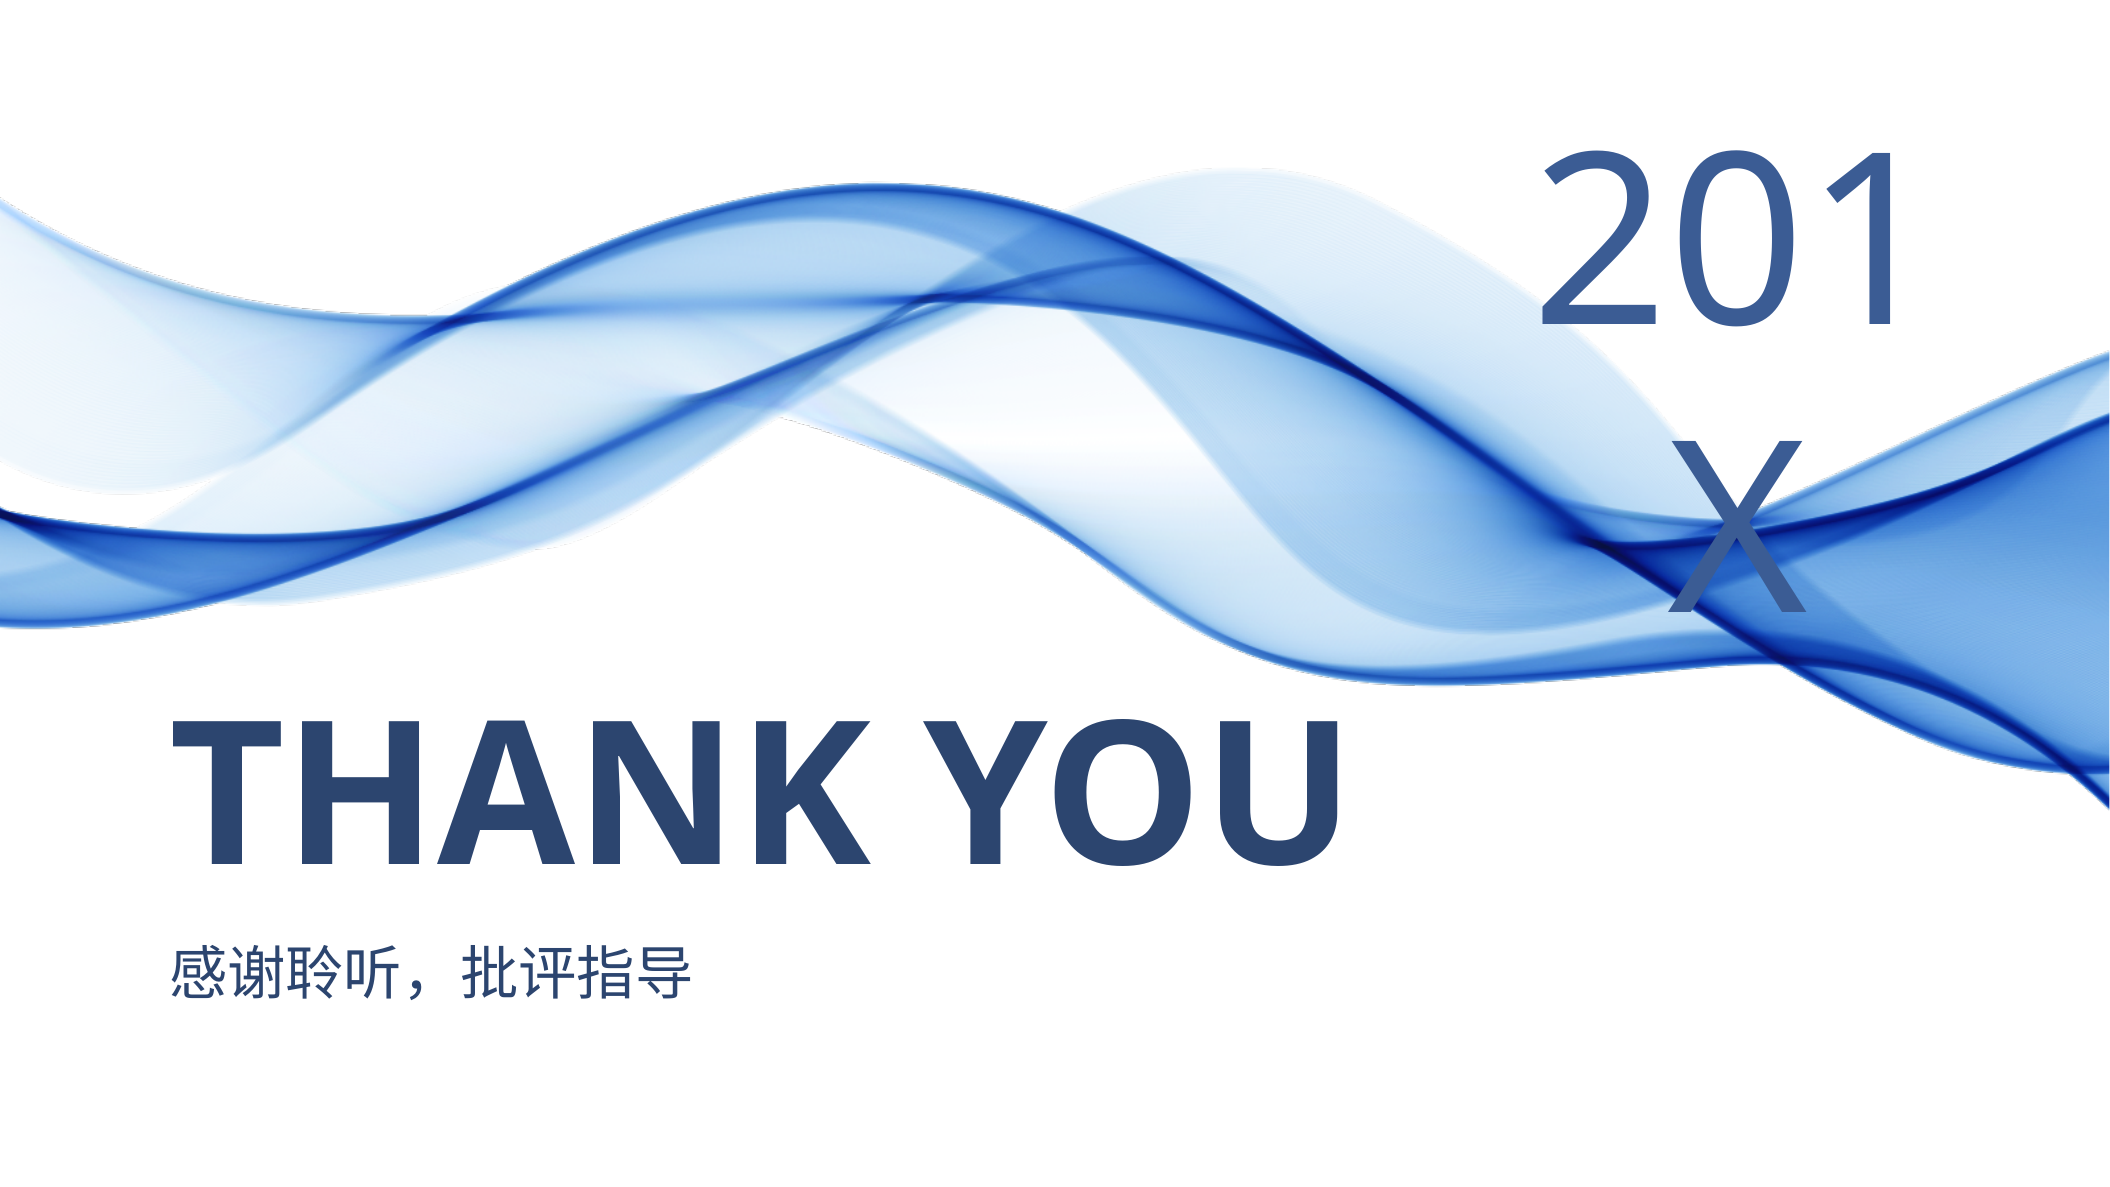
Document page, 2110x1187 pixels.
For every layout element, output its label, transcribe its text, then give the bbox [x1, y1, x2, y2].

text_box THANK YOU [169, 819, 1433, 905]
text_box 201X [1468, 85, 2007, 159]
picture [0, 159, 2110, 819]
text_box 感谢聆听，批评指导 [169, 935, 772, 1006]
